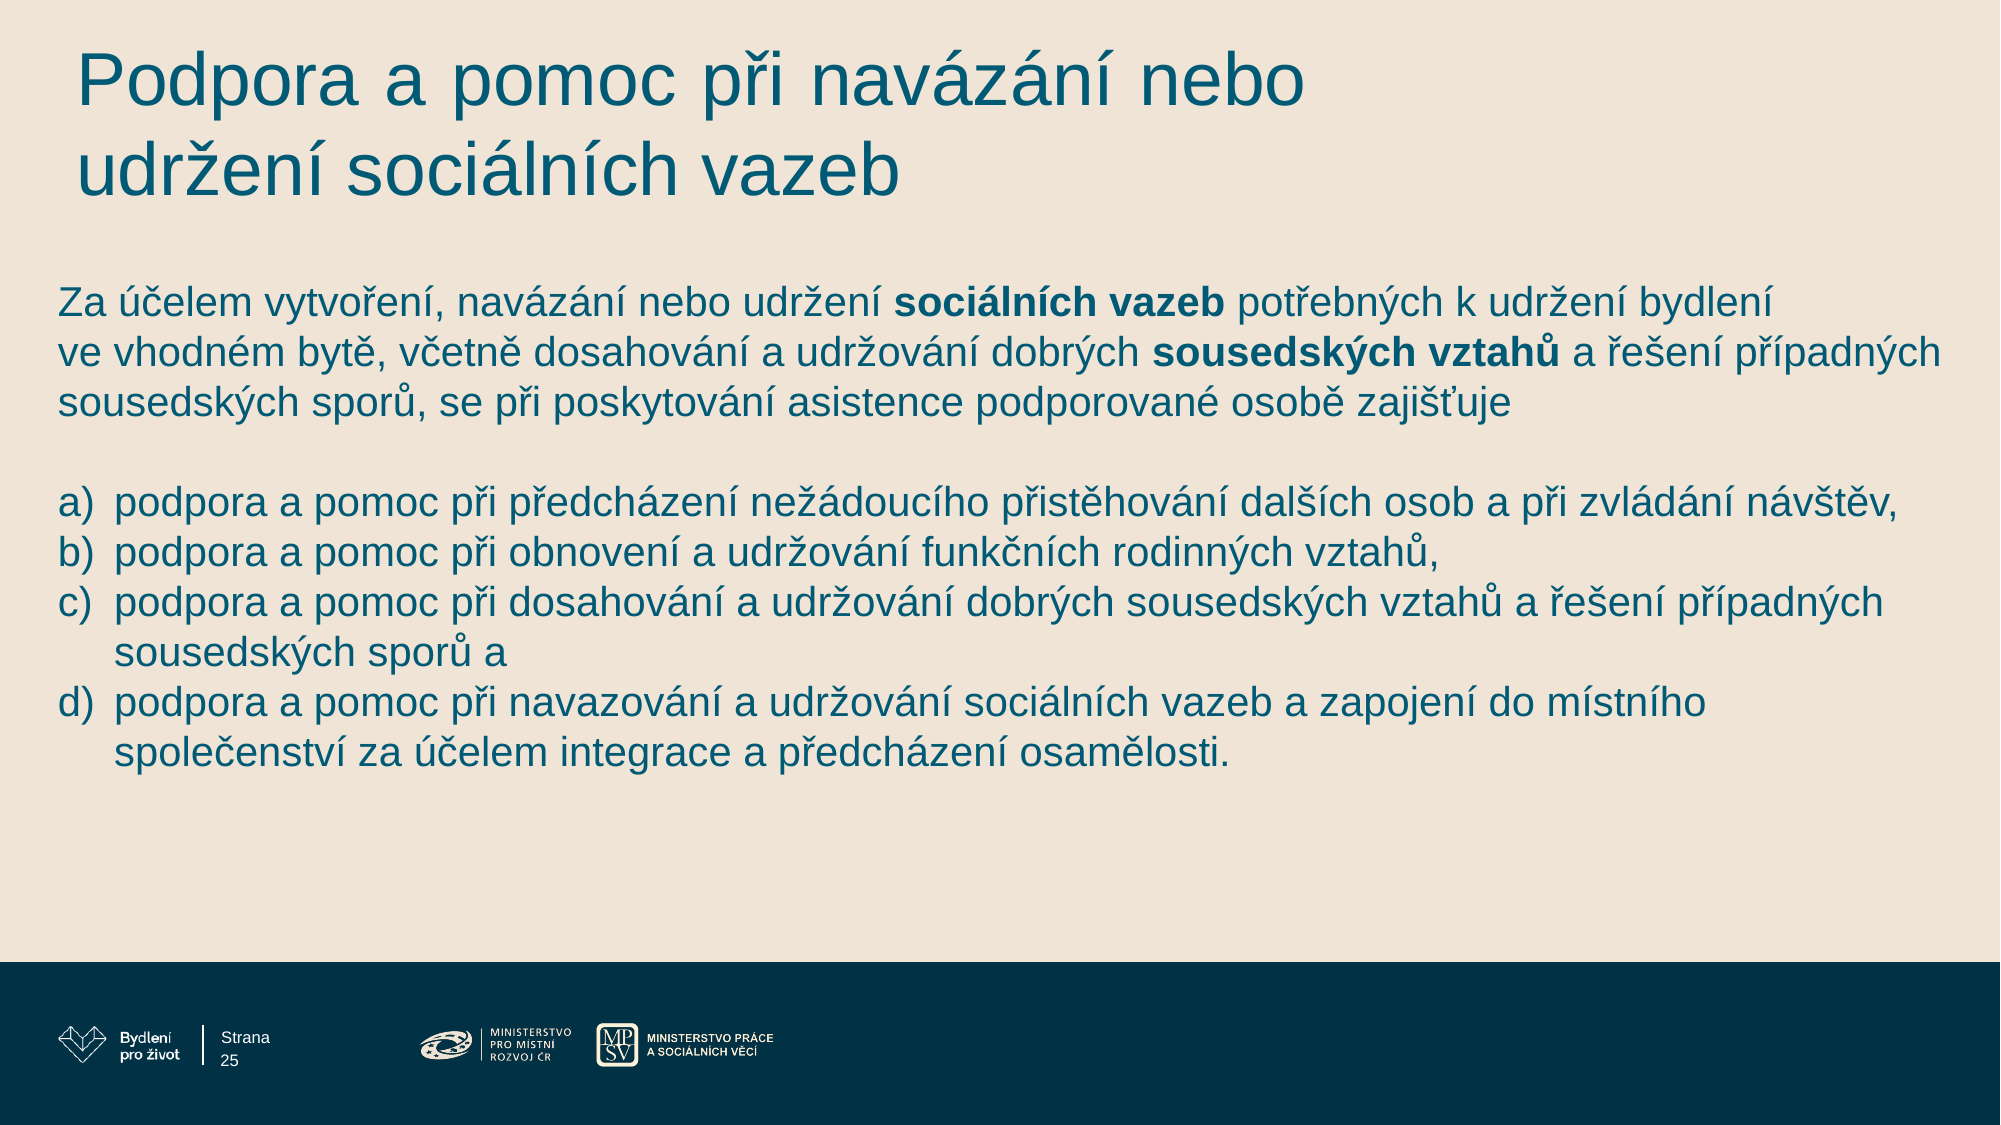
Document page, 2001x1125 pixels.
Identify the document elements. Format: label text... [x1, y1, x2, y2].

picture [422, 1042, 458, 1059]
picture [121, 1032, 131, 1042]
picture [121, 1052, 126, 1062]
picture [648, 1035, 658, 1041]
picture [148, 1049, 157, 1059]
text_box 25 [204, 1041, 254, 1078]
text_box Strana [206, 1019, 340, 1054]
text_box Podpora a pomoc při navázání nebo udržení sociálních vazeb [46, 22, 1323, 218]
text_box Za účelem vytvoření, navázání nebo udržení sociálních vazeb potřebných k udržení bydlení ve vhodném bytě, včetně dosahování a udržování dobrých sousedských vztahů a řešení případných sousedských sporů, se při poskytování asistence podporované osobě zajišťuje podpora a pomoc při předcházení nežádoucího přistěhování dalších osob a při zvládání návštěv, podpora a pomoc při obnovení a udržování funkčních rodinných vztahů, podpora a pomoc při dosahování a udržování dobrých sousedských vztahů a řešení případných sousedských sporů a podpora a pomoc při navazování a udržování sociálních vazeb a zapojení do místního společenství za účelem integrace a předcházení osamělosti. [42, 267, 1958, 783]
text_box [0, 962, 2000, 1125]
picture [597, 1024, 638, 1066]
picture [425, 1032, 472, 1055]
